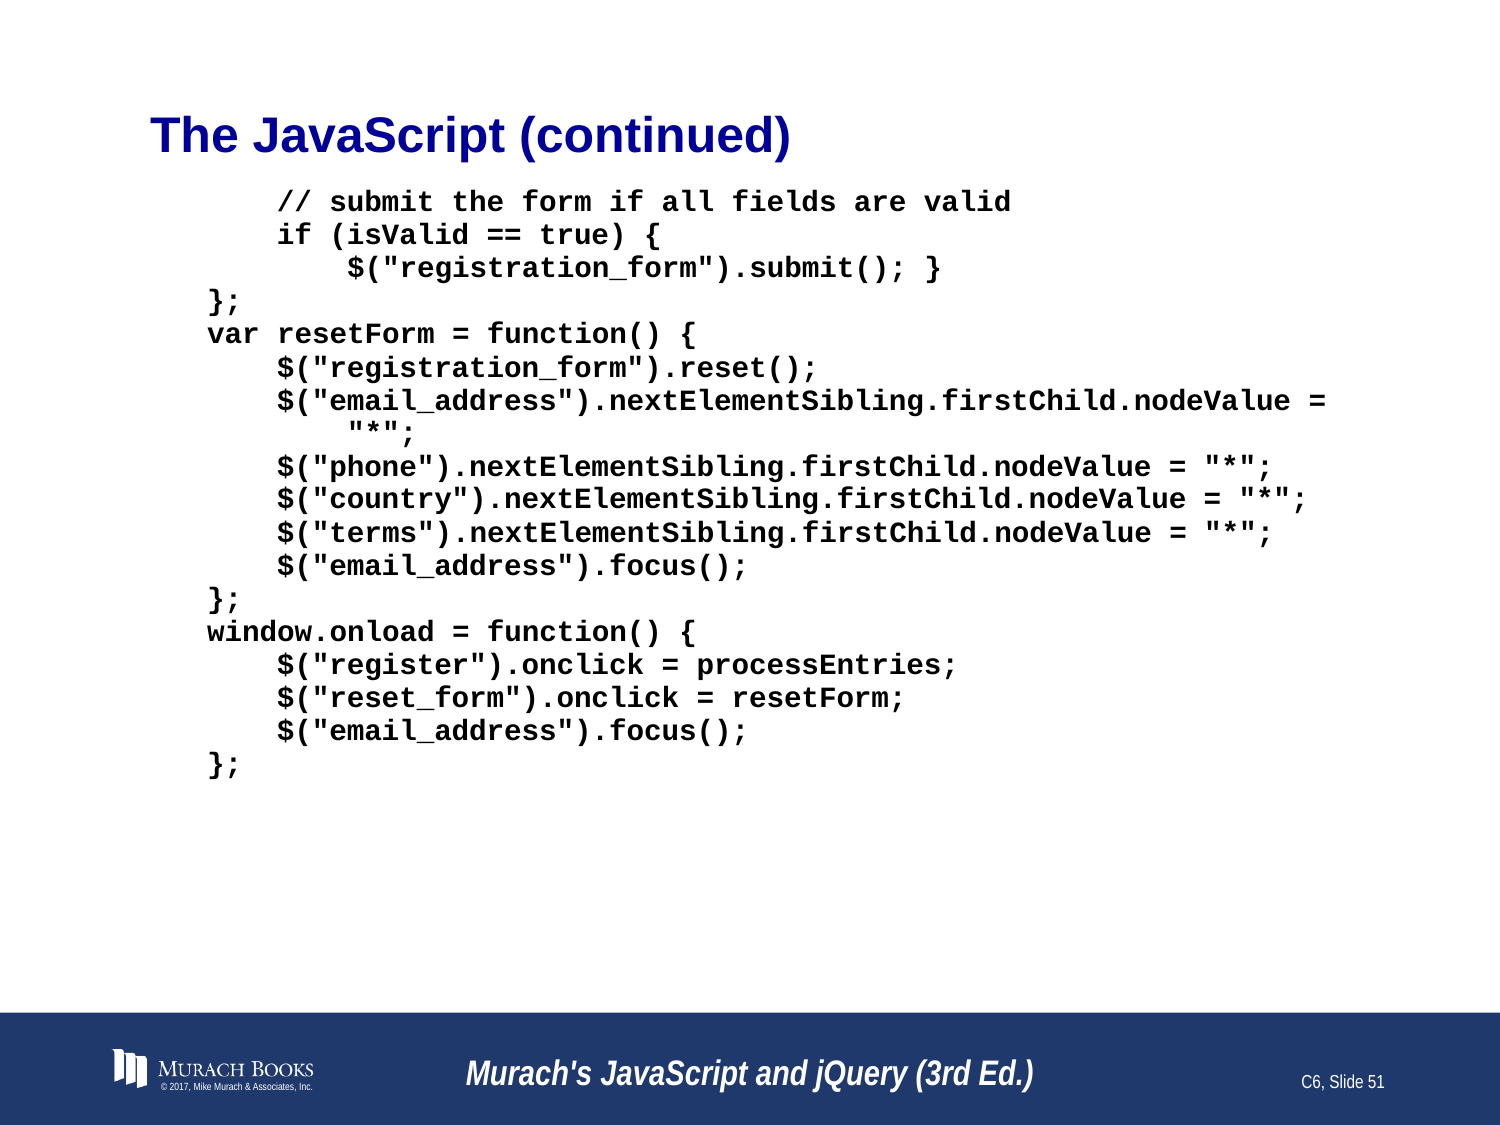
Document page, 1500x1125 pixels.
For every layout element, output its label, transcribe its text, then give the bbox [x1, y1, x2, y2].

footer © 2017, Mike Murach & Associates, Inc. [12, 1025, 463, 1100]
slide_number C6, Slide 51 [1087, 1025, 1400, 1100]
slide_number Murach's JavaScript and jQuery (3rd Ed.) [463, 1025, 1050, 1100]
title The JavaScript (continued) [150, 102, 1350, 164]
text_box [149, 187, 1350, 1014]
